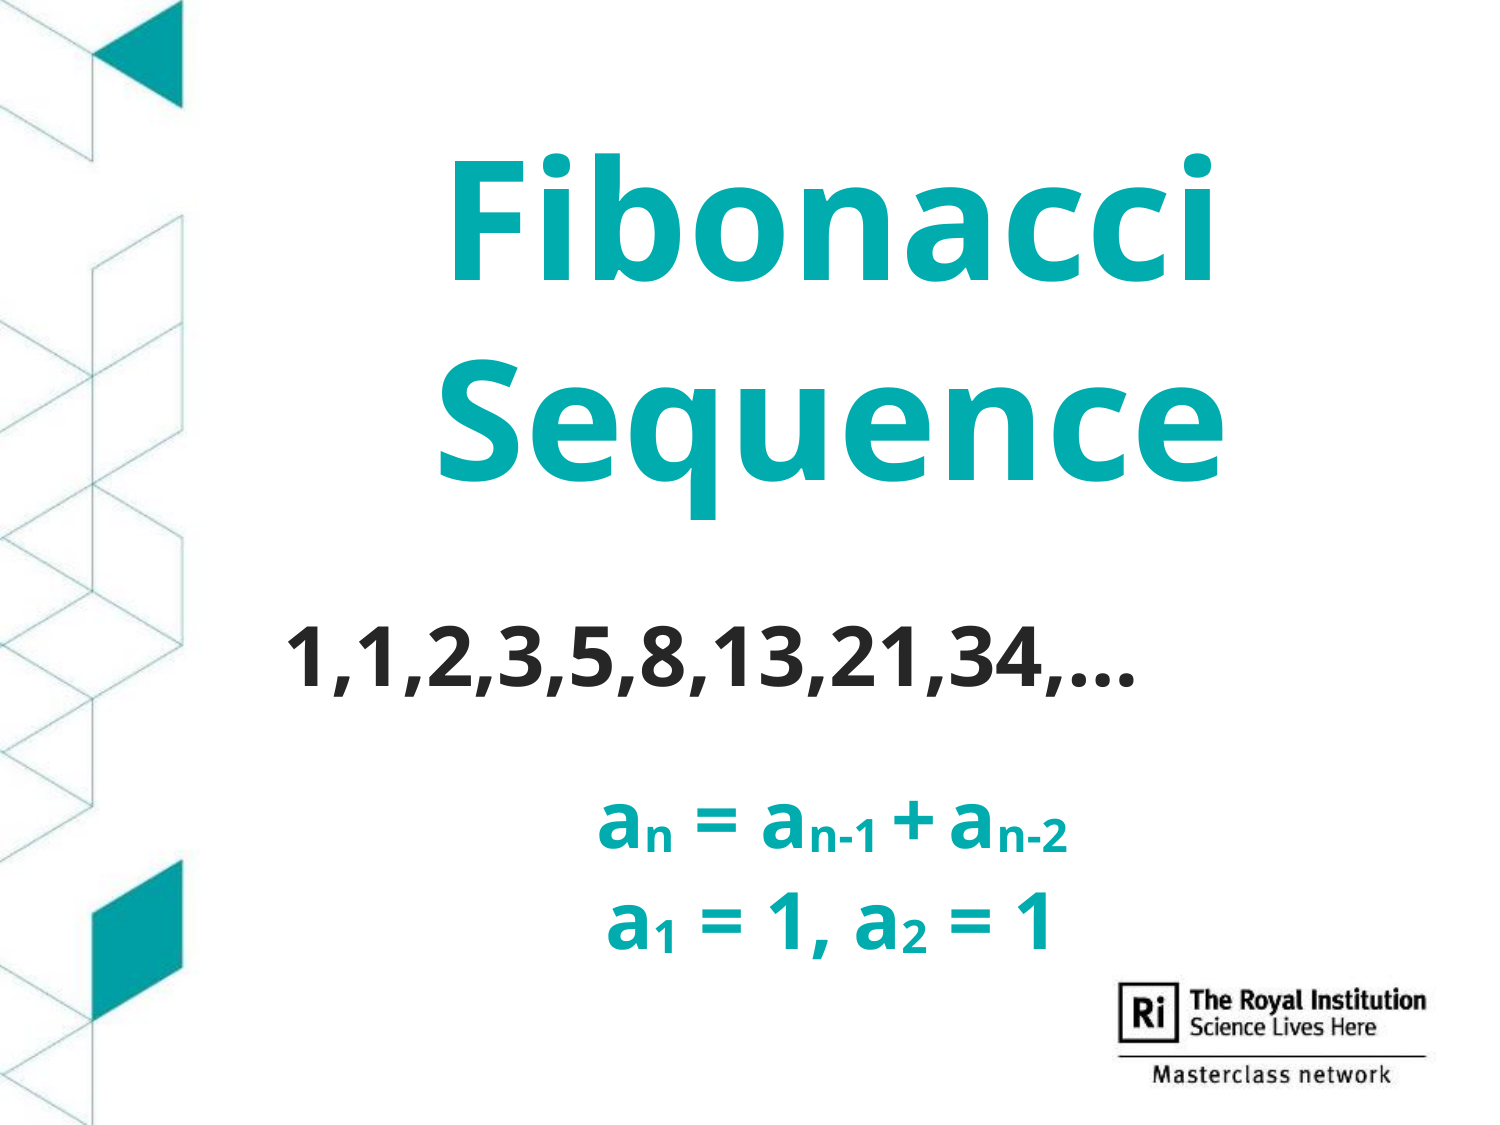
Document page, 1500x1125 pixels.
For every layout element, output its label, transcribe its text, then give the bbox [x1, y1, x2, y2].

text_box a1 = 1, a2 = 1 [444, 862, 1220, 973]
text_box an = an-1 + an-2 [444, 761, 1220, 862]
text_box Fibonacci Sequence [366, 106, 1298, 522]
picture [1112, 975, 1436, 1102]
picture [0, 0, 215, 1125]
text_box 1,1,2,3,5,8,13,21,34,… [276, 595, 1389, 711]
